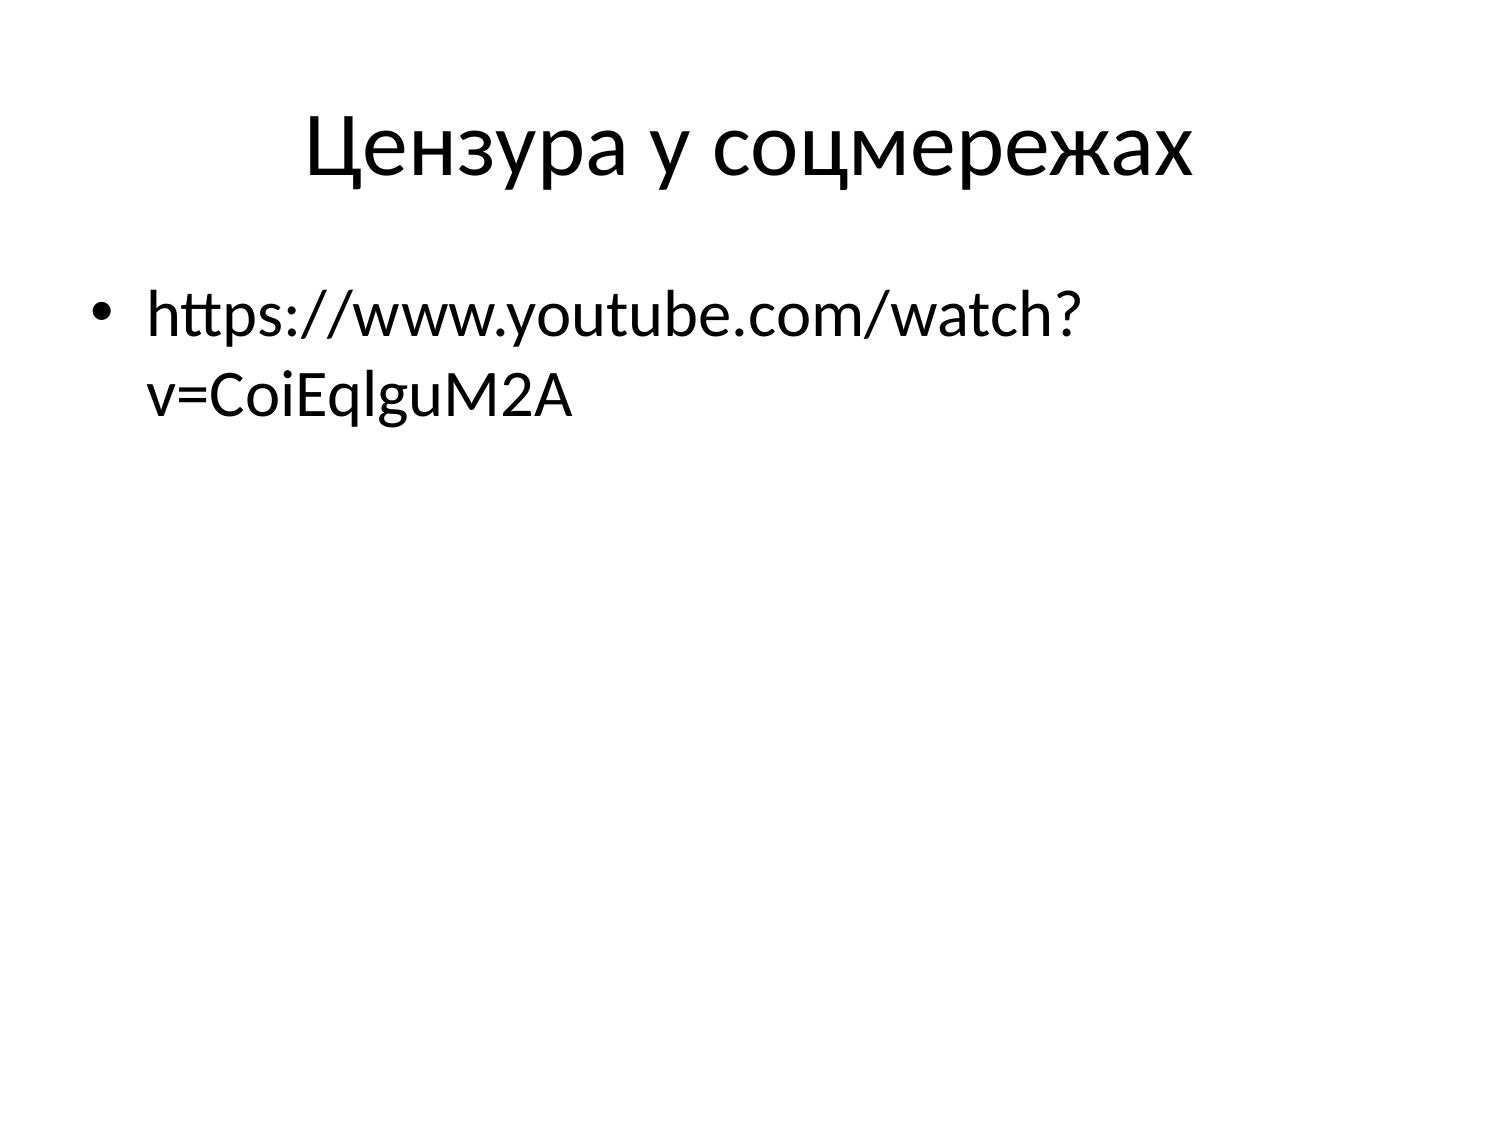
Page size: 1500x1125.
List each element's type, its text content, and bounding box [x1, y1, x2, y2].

title Цензура у соцмережах [75, 45, 1425, 233]
list https://www.youtube.com/watch?v=CoiEqlguM2A [75, 262, 1425, 1005]
